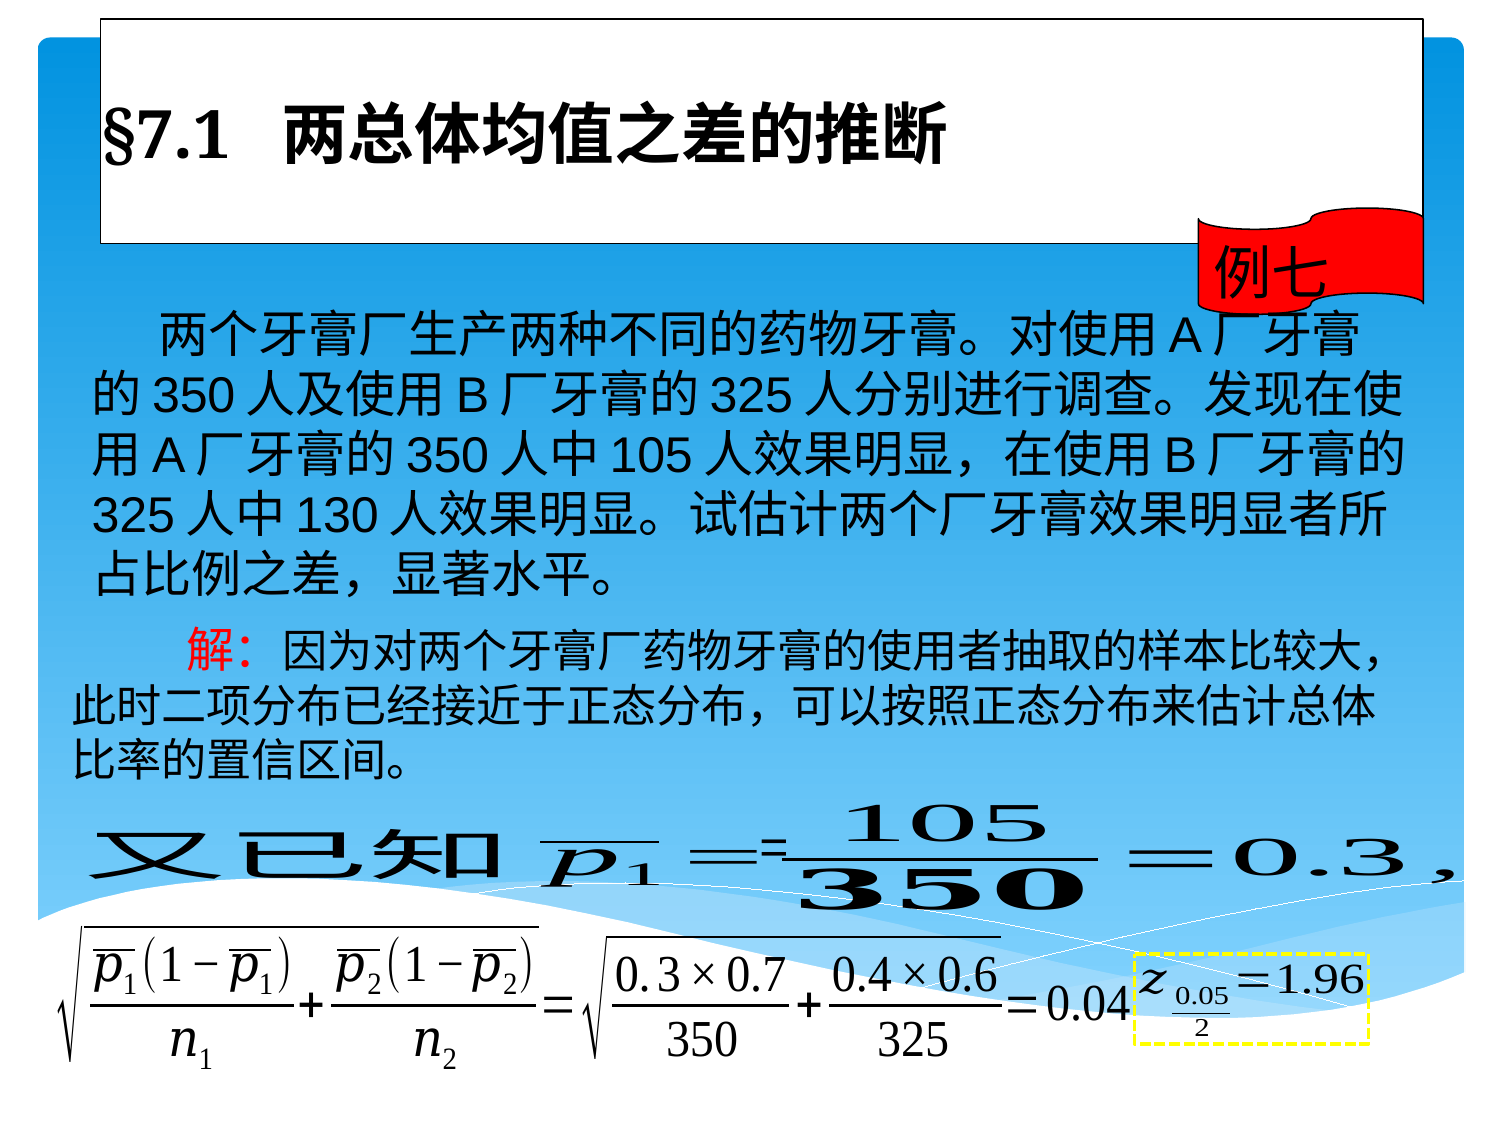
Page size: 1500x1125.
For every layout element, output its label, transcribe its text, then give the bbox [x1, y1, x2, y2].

text_box 例七 [1198, 208, 1424, 315]
title §7.1 两总体均值之差的推断 [100, 19, 1424, 244]
text_box 解：因为对两个牙膏厂药物牙膏的使用者抽取的样本比较大，此时二项分布已经接近于正态分布，可以按照正态分布来估计总体比率的置信区间。 [56, 610, 1424, 793]
